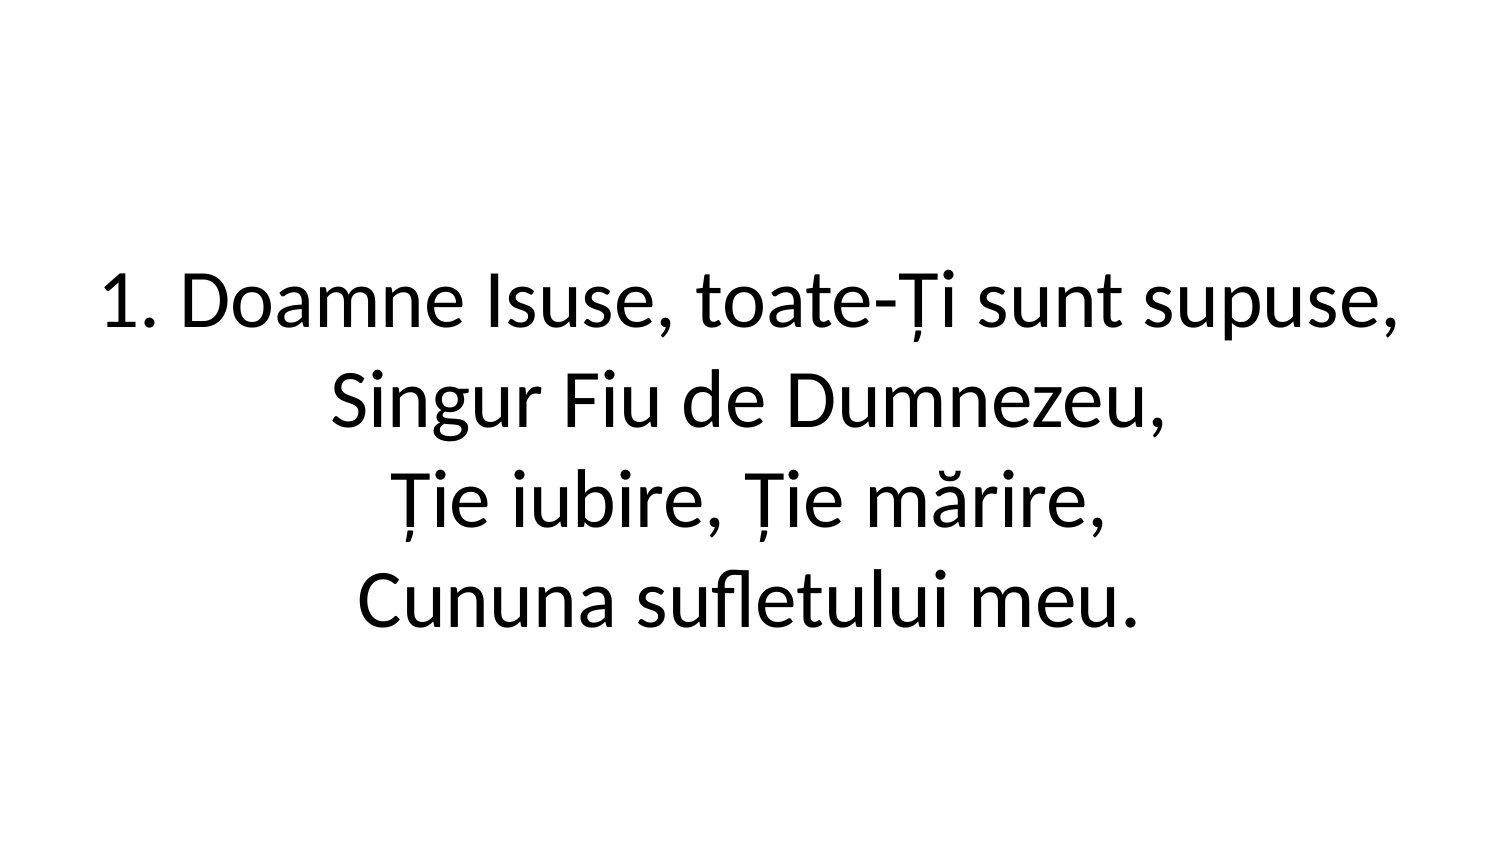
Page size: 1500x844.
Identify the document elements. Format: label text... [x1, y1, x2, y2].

text_box 1. Doamne Isuse, toate-Ți sunt supuse, Singur Fiu de Dumnezeu, Ție iubire, Ție mărire, Cununa sufletului meu. [82, 192, 1418, 652]
